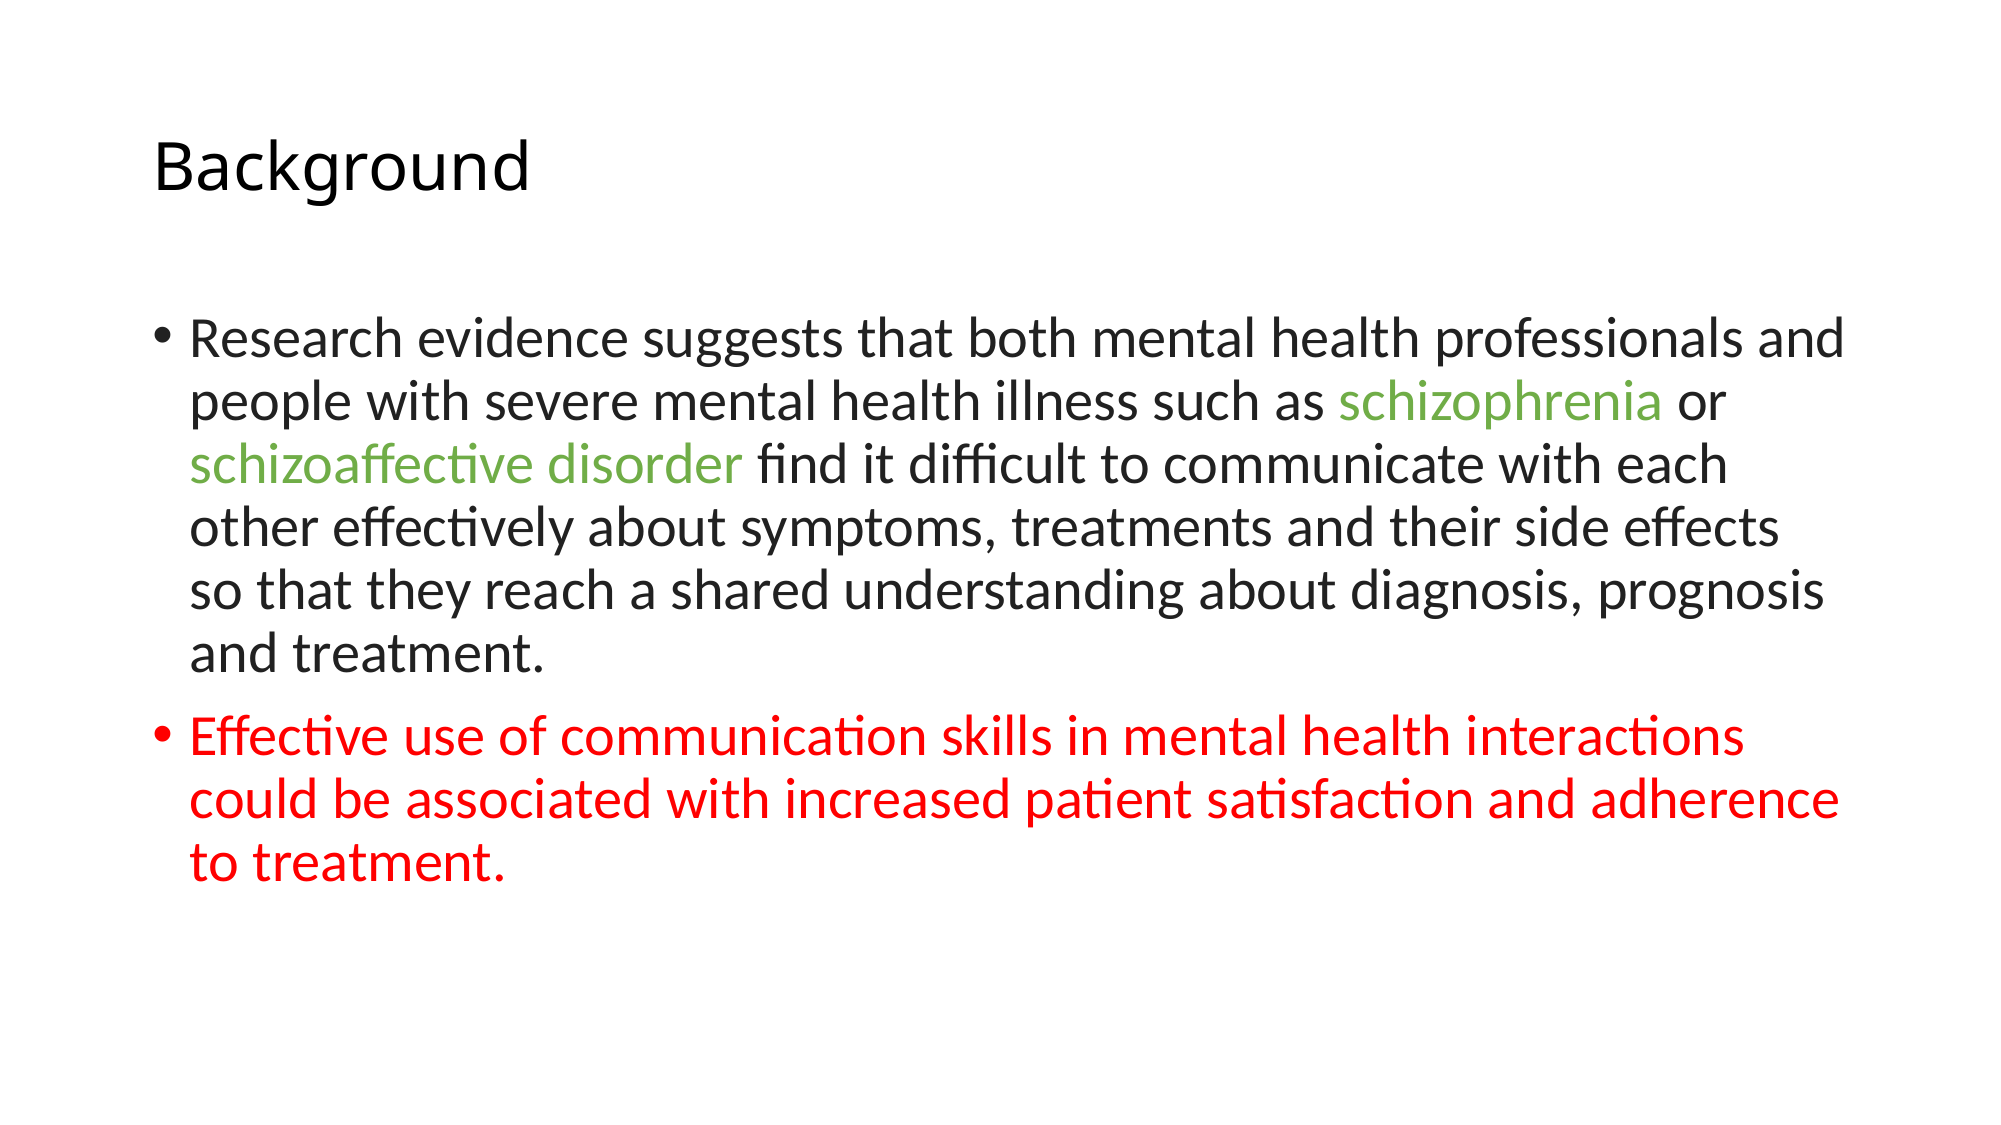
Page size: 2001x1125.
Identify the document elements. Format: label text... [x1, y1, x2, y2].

list Research evidence suggests that both mental health professionals and people with severe mental health illness such as schizophrenia or schizoaffective disorder find it difficult to communicate with each other effectively about symptoms, treatments and their side effects so that they reach a shared understanding about diagnosis, prognosis and treatment. Effective use of communication skills in mental health interactions could be associated with increased patient satisfaction and adherence to treatment. [137, 299, 1863, 1014]
title Background [137, 59, 1863, 278]
